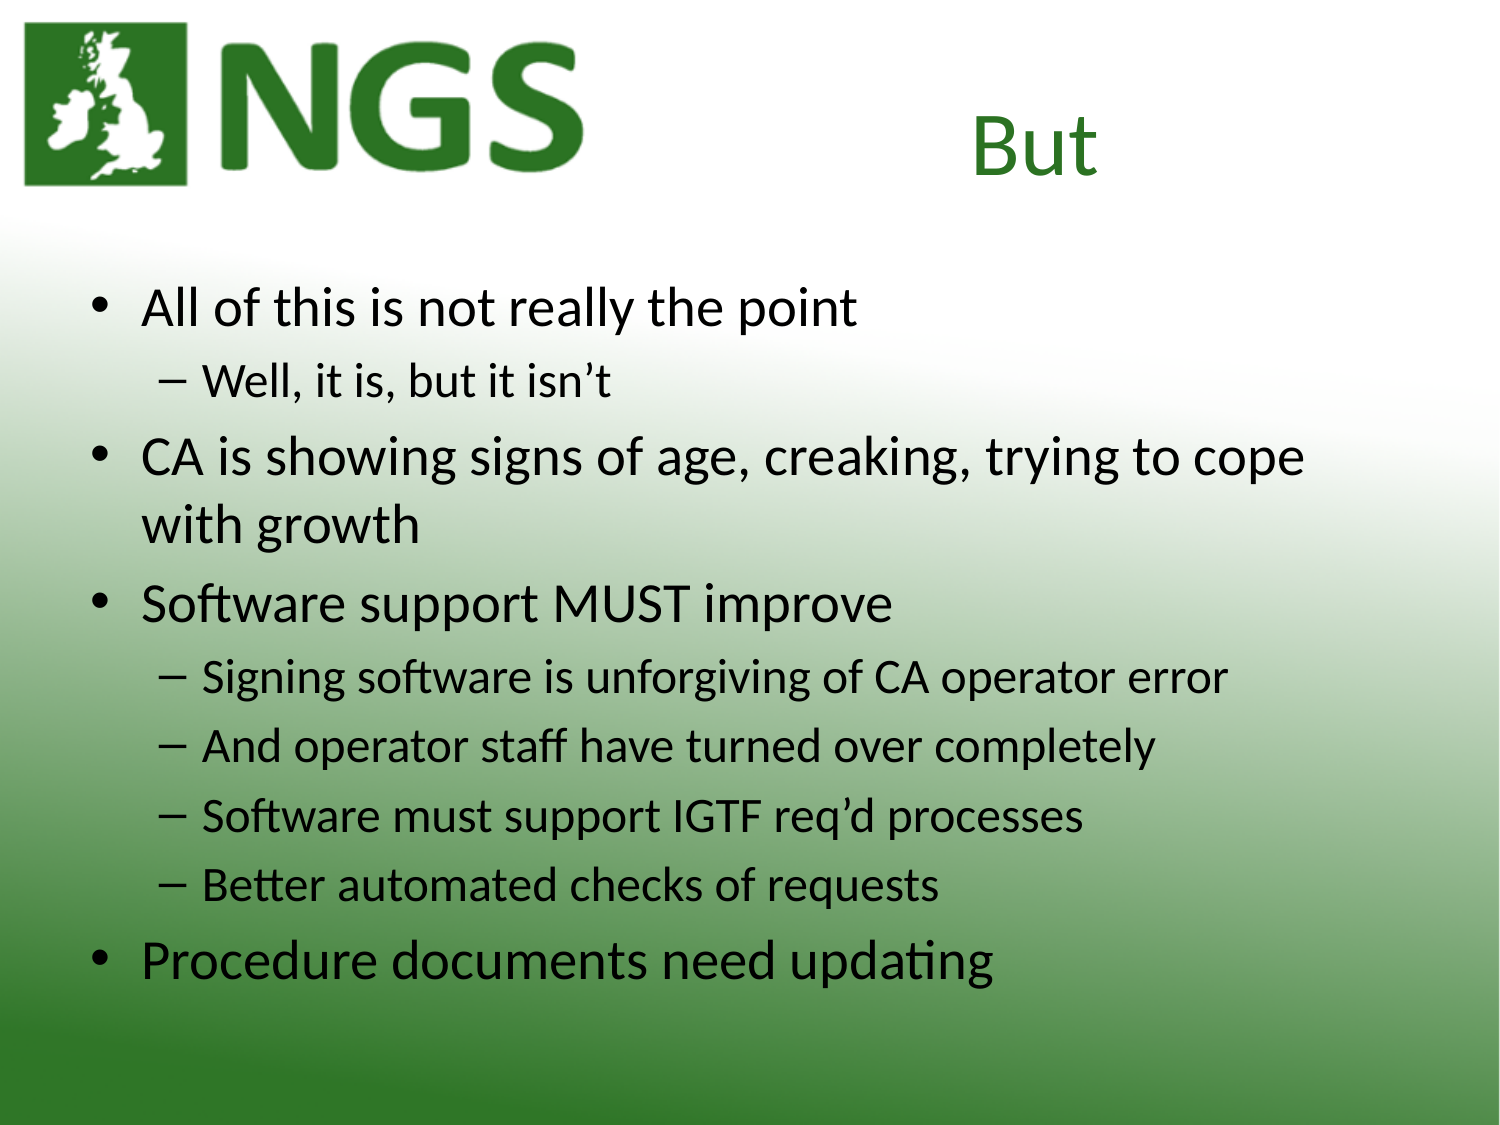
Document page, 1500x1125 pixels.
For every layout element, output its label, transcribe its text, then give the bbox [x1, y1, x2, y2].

picture [0, 0, 1500, 1125]
title But [644, 45, 1425, 233]
list All of this is not really the point Well, it is, but it isn’t CA is showing signs of age, creaking, trying to cope with growth Software support MUST improve Signing software is unforgiving of CA operator error And operator staff have turned over completely Software must support IGTF req’d processes Better automated checks of requests Procedure documents need updating [75, 262, 1425, 1005]
